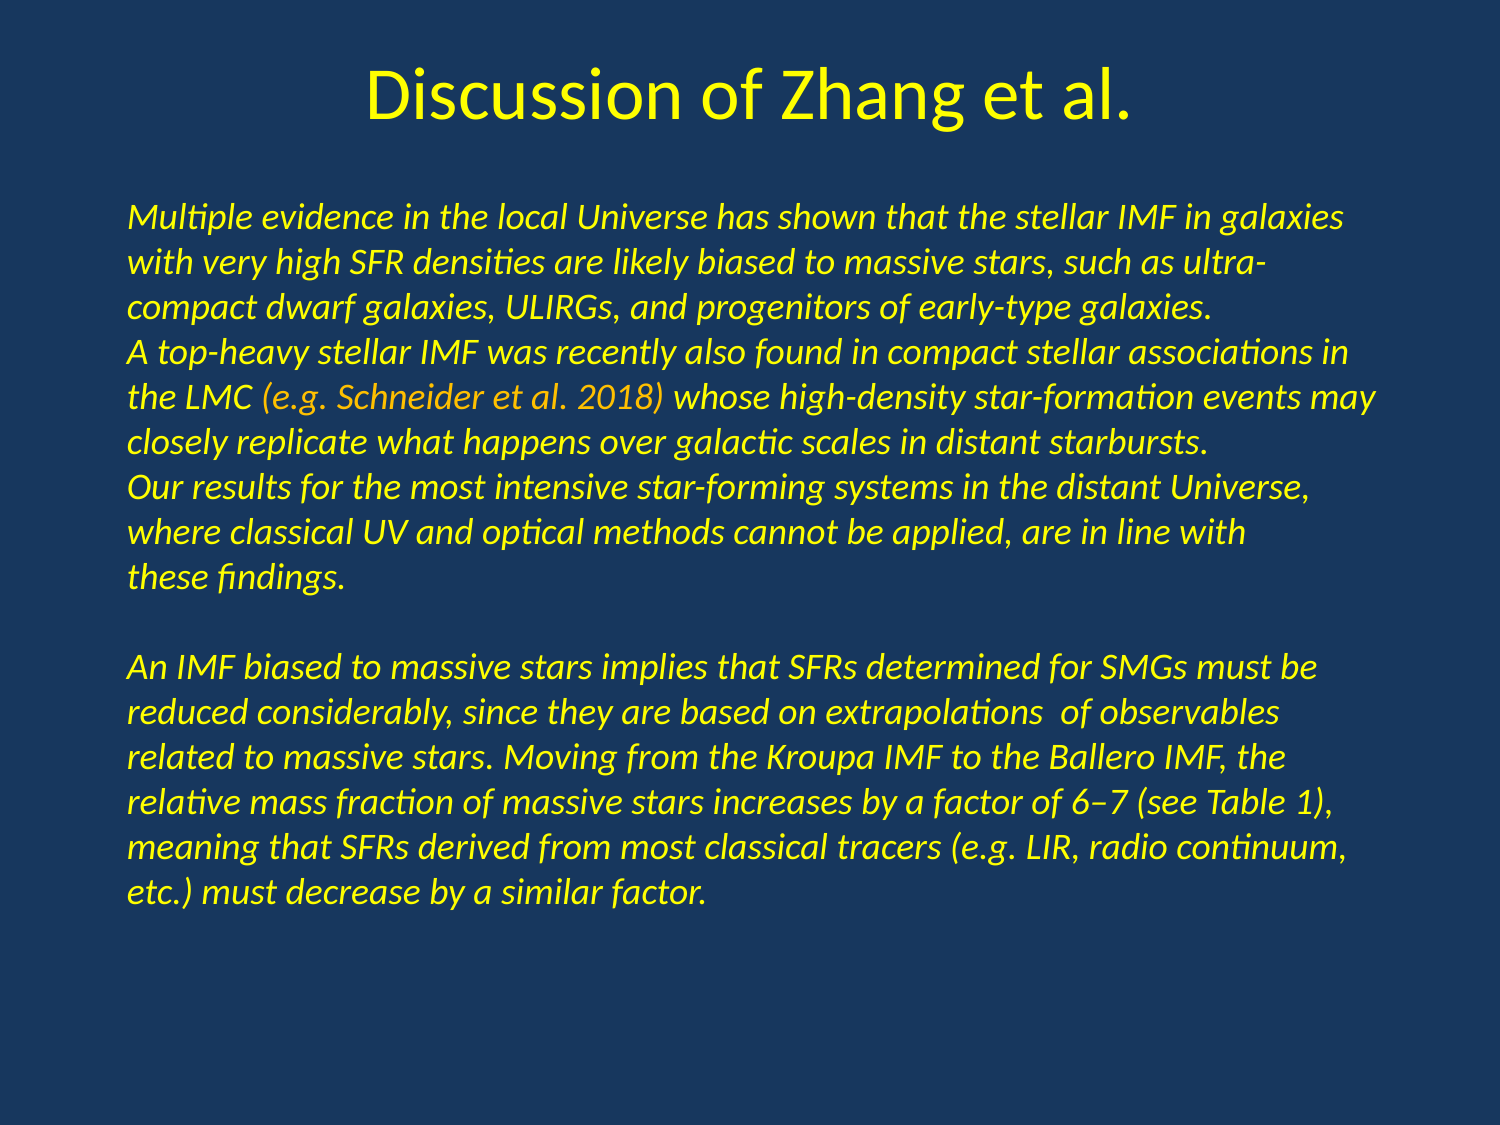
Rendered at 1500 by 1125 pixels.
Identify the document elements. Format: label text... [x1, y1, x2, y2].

title Discussion of Zhang et al. [75, 0, 1425, 183]
text_box Multiple evidence in the local Universe has shown that the stellar IMF in galaxies with very high SFR densities are likely biased to massive stars, such as ultra-compact dwarf galaxies, ULIRGs, and progenitors of early-type galaxies. A top-heavy stellar IMF was recently also found in compact stellar associations in the LMC (e.g. Schneider et al. 2018) whose high-density star-formation events may closely replicate what happens over galactic scales in distant starbursts. Our results for the most intensive star-forming systems in the distant Universe, where classical UV and optical methods cannot be applied, are in line with these findings. An IMF biased to massive stars implies that SFRs determined for SMGs must be reduced considerably, since they are based on extrapolations of observables related to massive stars. Moving from the Kroupa IMF to the Ballero IMF, the relative mass fraction of massive stars increases by a factor of 6–7 (see Table 1), meaning that SFRs derived from most classical tracers (e.g. LIR, radio continuum, etc.) must decrease by a similar factor. [112, 184, 1412, 965]
